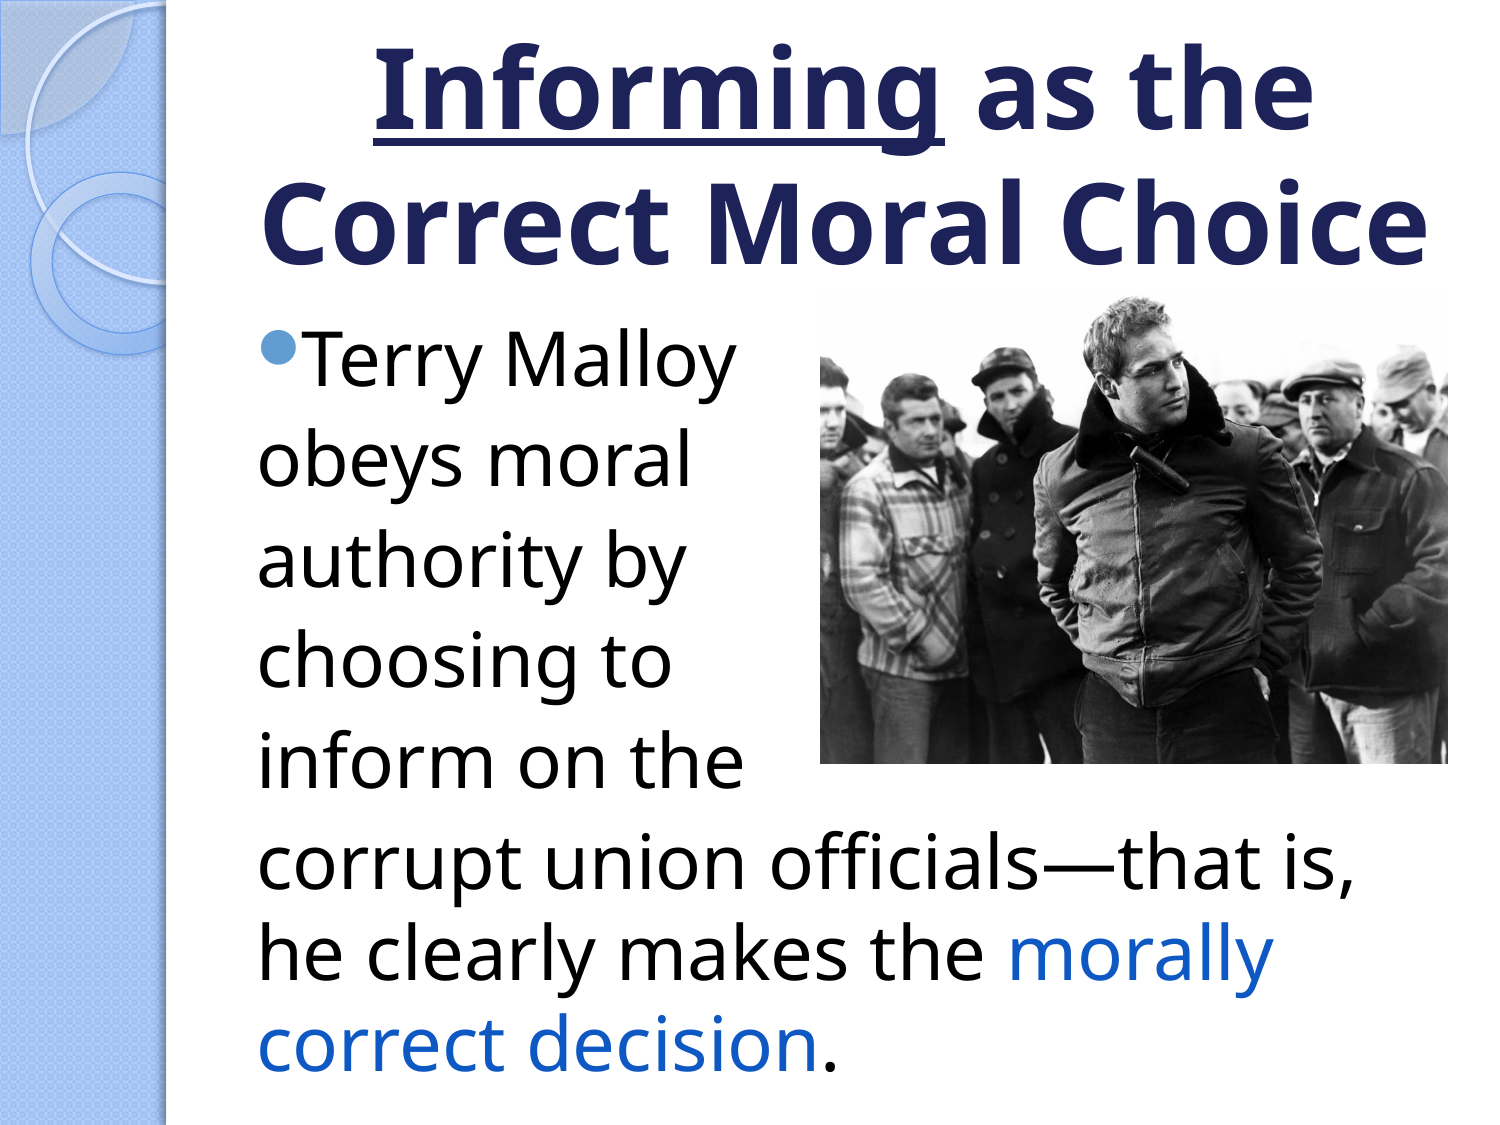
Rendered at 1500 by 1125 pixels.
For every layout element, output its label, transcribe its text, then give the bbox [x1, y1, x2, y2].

list Terry Malloy obeys moral authority by choosing to inform on the corrupt union officials—that is, he clearly makes the morally correct decision. [230, 302, 1461, 1102]
picture [820, 290, 1448, 764]
title Informing as the Correct Moral Choice [230, 125, 1461, 302]
